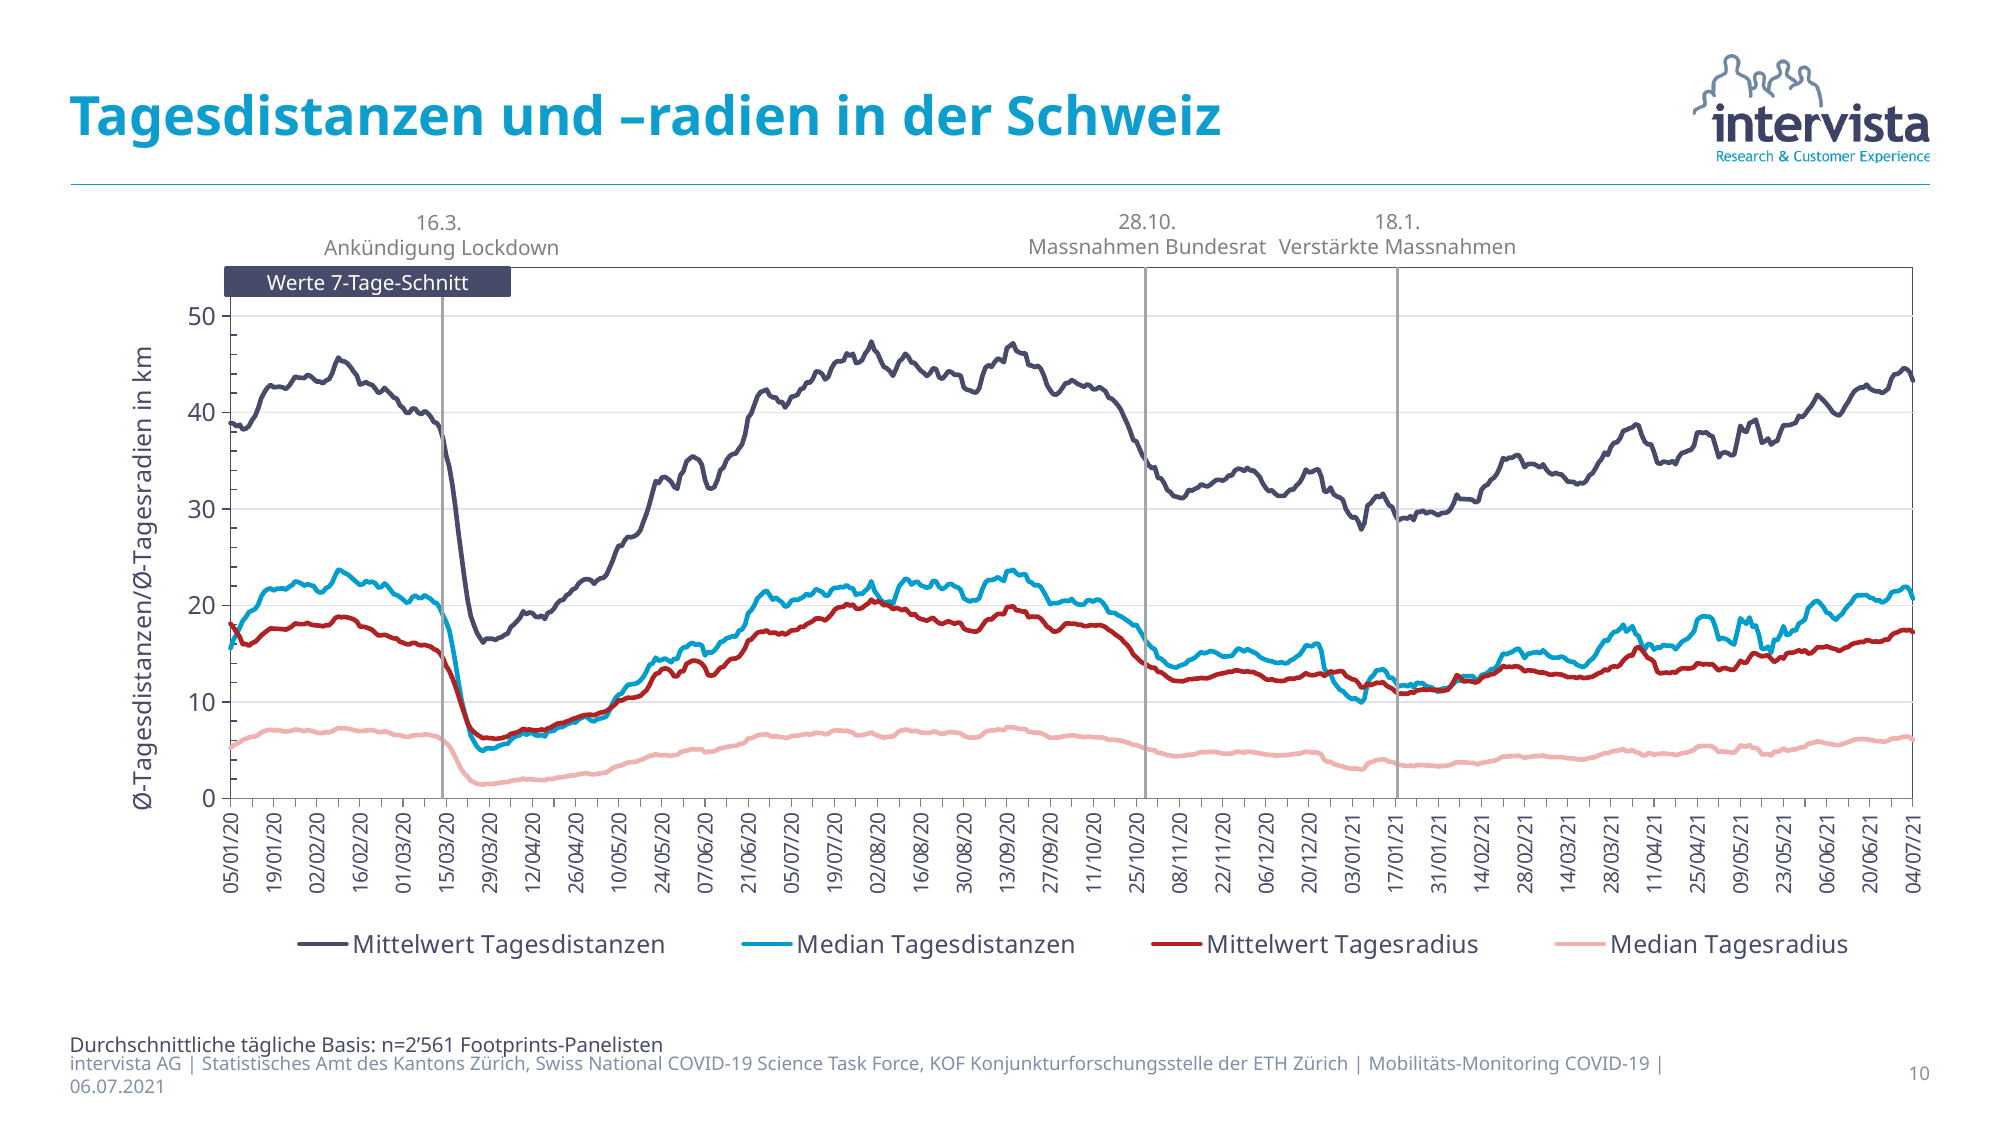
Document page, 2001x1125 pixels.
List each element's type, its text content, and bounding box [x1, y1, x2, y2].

text_box Durchschnittliche tägliche Basis: n=2’561 Footprints-Panelisten [54, 968, 1927, 1065]
title Tagesdistanzen und –radien in der Schweiz [54, 43, 1630, 185]
text_box 18.1. Verstärkte Massnahmen [1322, 201, 1473, 236]
chart [72, 239, 1928, 972]
text_box 16.3. Ankündigung Lockdown [366, 202, 517, 236]
slide_number 10 [1629, 1035, 1945, 1114]
footer intervista AG | Statistisches Amt des Kantons Zürich, Swiss National COVID-19 Science Task Force, KOF Konjunkturforschungsstelle der ETH Zürich | Mobilitäts-Monitoring COVID-19 | 06.07.2021 [54, 1065, 1629, 1114]
text_box 28.10. Massnahmen Bundesrat [1072, 201, 1223, 236]
